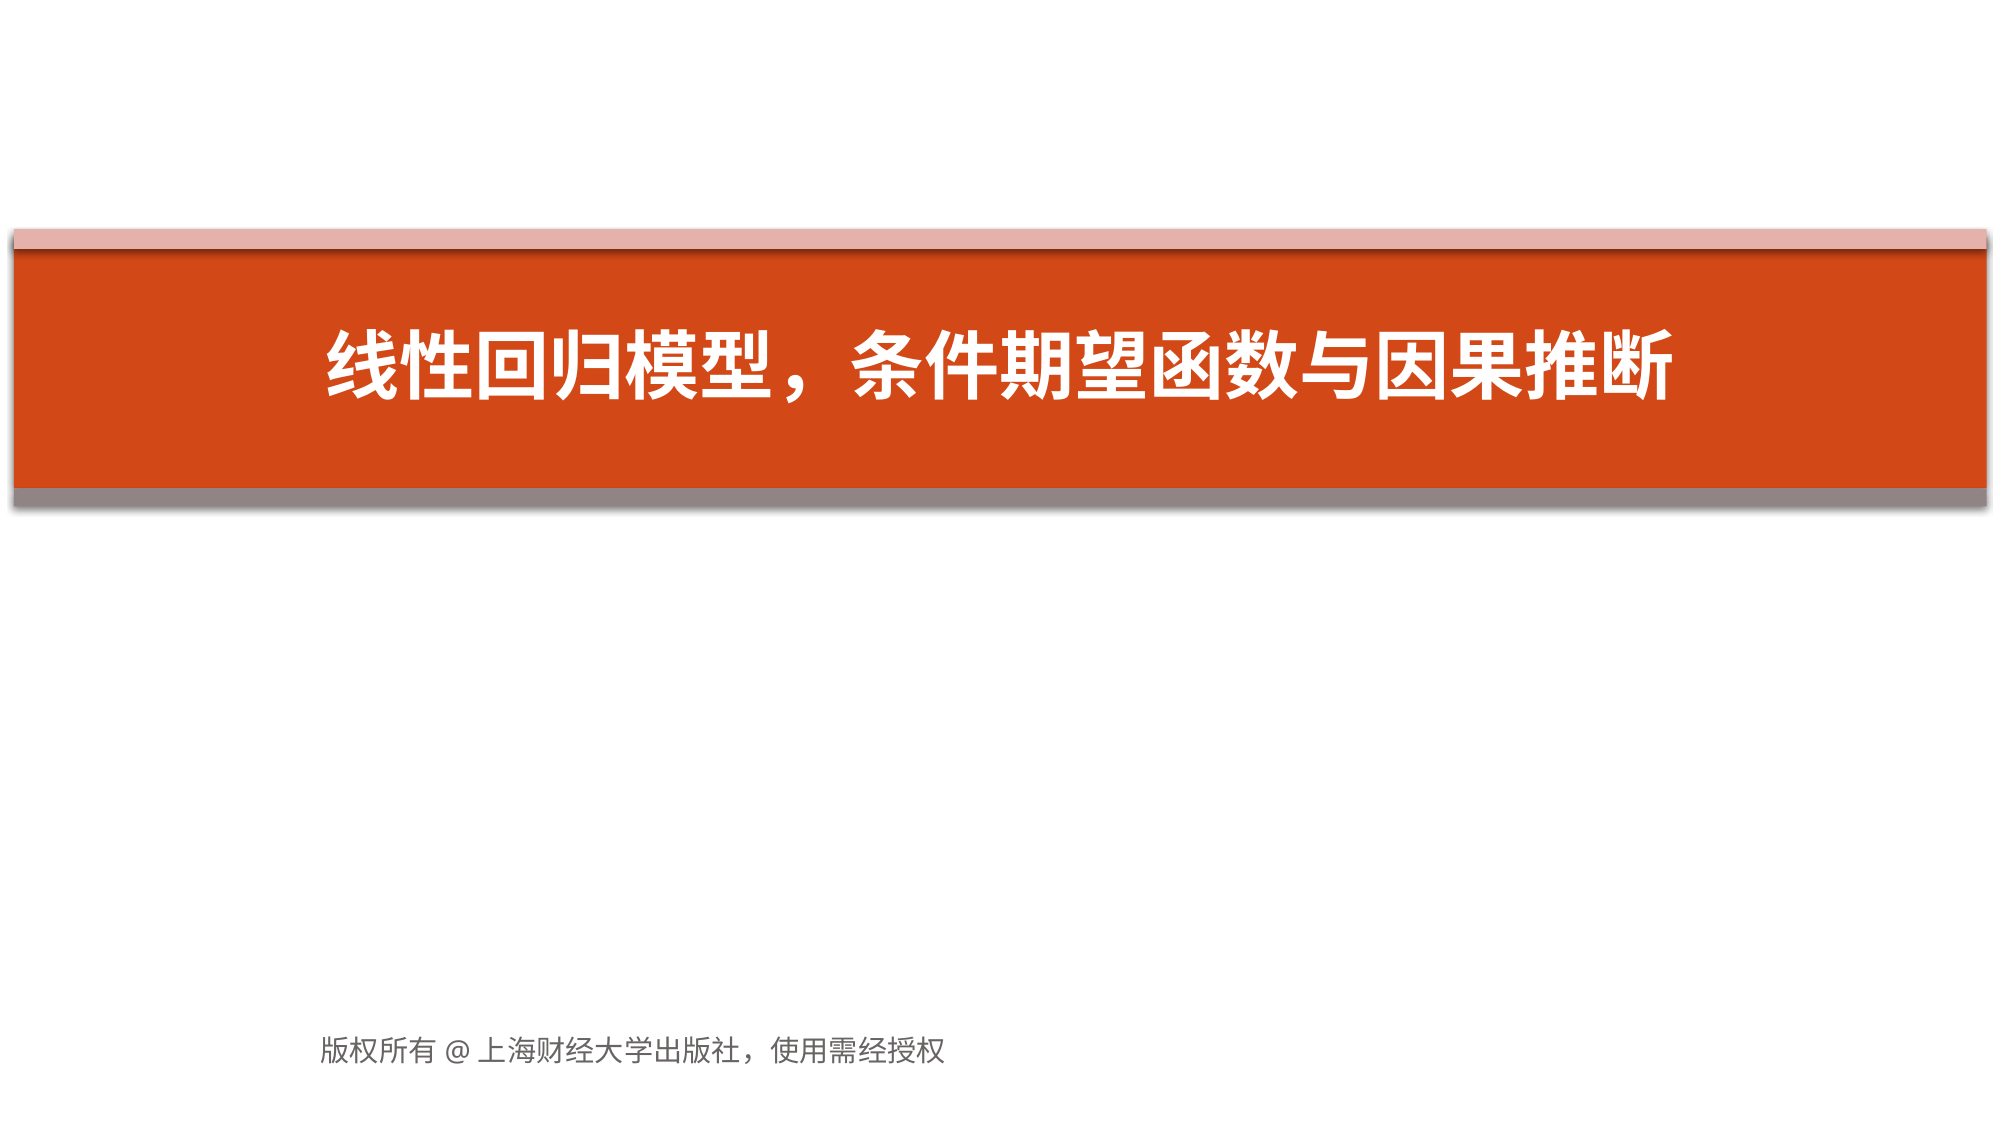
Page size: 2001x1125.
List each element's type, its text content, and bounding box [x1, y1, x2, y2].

footer 版权所有@上海财经大学出版社，使用需经授权 [200, 1012, 1067, 1088]
title 线性回归模型，条件期望函数与因果推断 [99, 247, 1900, 489]
